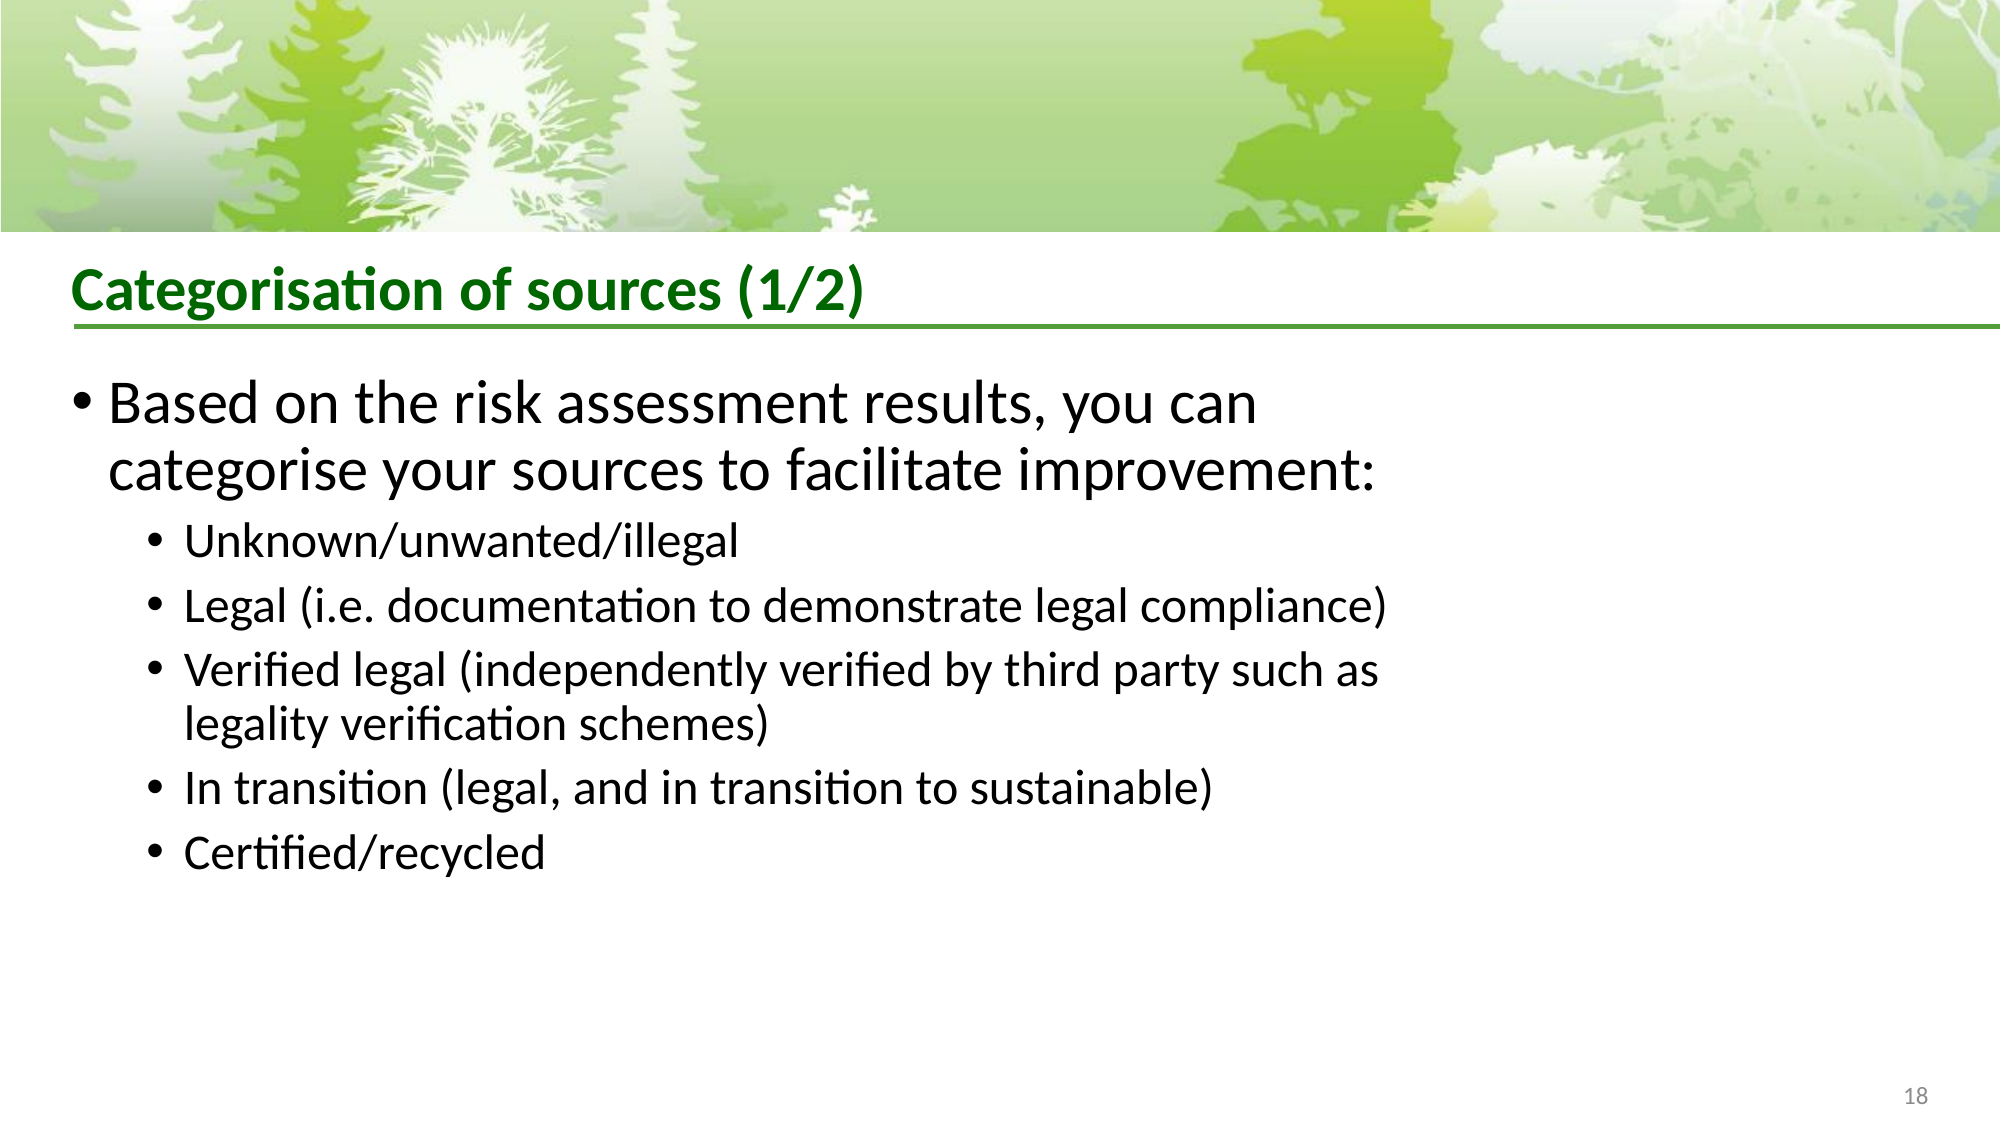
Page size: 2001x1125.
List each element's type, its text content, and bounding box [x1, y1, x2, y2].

list Based on the risk assessment results, you can categorise your sources to facilitate improvement: Unknown/unwanted/illegal Legal (i.e. documentation to demonstrate legal compliance) Verified legal (independently verified by third party such as legality verification schemes) In transition (legal, and in transition to sustainable) Certified/recycled [56, 362, 1452, 1125]
picture [0, 0, 2000, 232]
slide_number 18 [1493, 1065, 1944, 1125]
title Categorisation of sources (1/2) [56, 181, 1782, 399]
